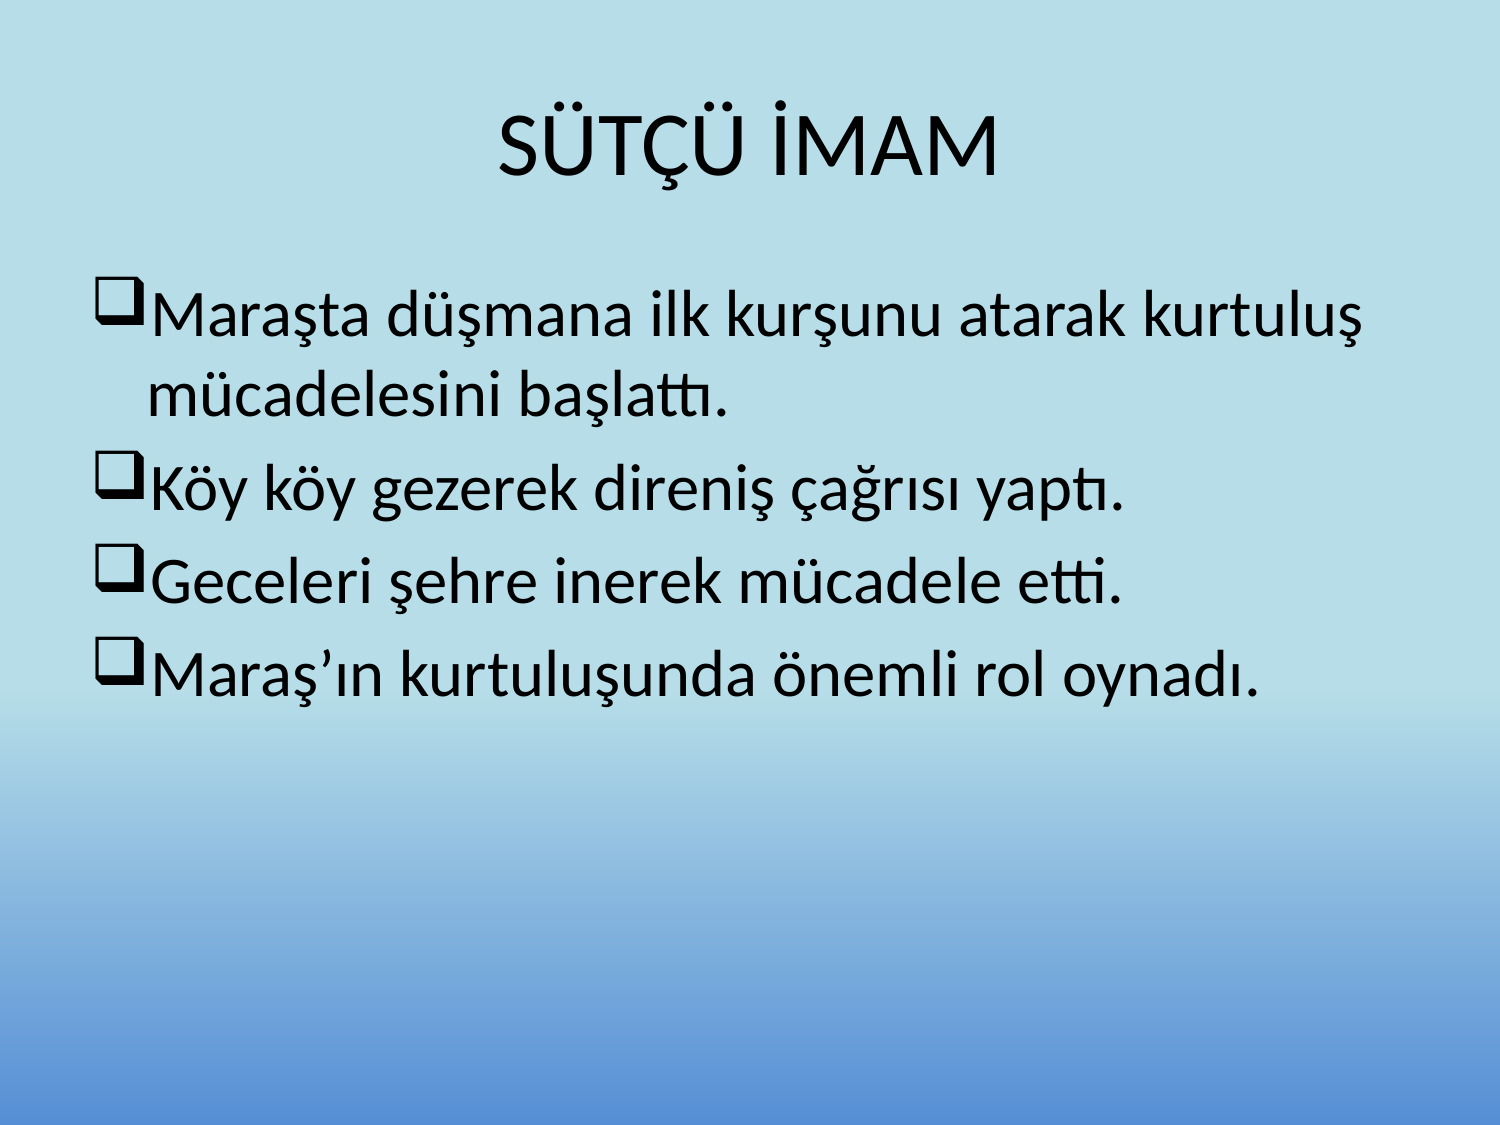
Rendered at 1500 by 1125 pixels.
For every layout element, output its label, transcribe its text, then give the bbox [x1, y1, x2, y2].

title SÜTÇÜ İMAM [75, 45, 1425, 233]
list Maraşta düşmana ilk kurşunu atarak kurtuluş mücadelesini başlattı. Köy köy gezerek direniş çağrısı yaptı. Geceleri şehre inerek mücadele etti. Maraş’ın kurtuluşunda önemli rol oynadı. [75, 262, 1425, 1005]
